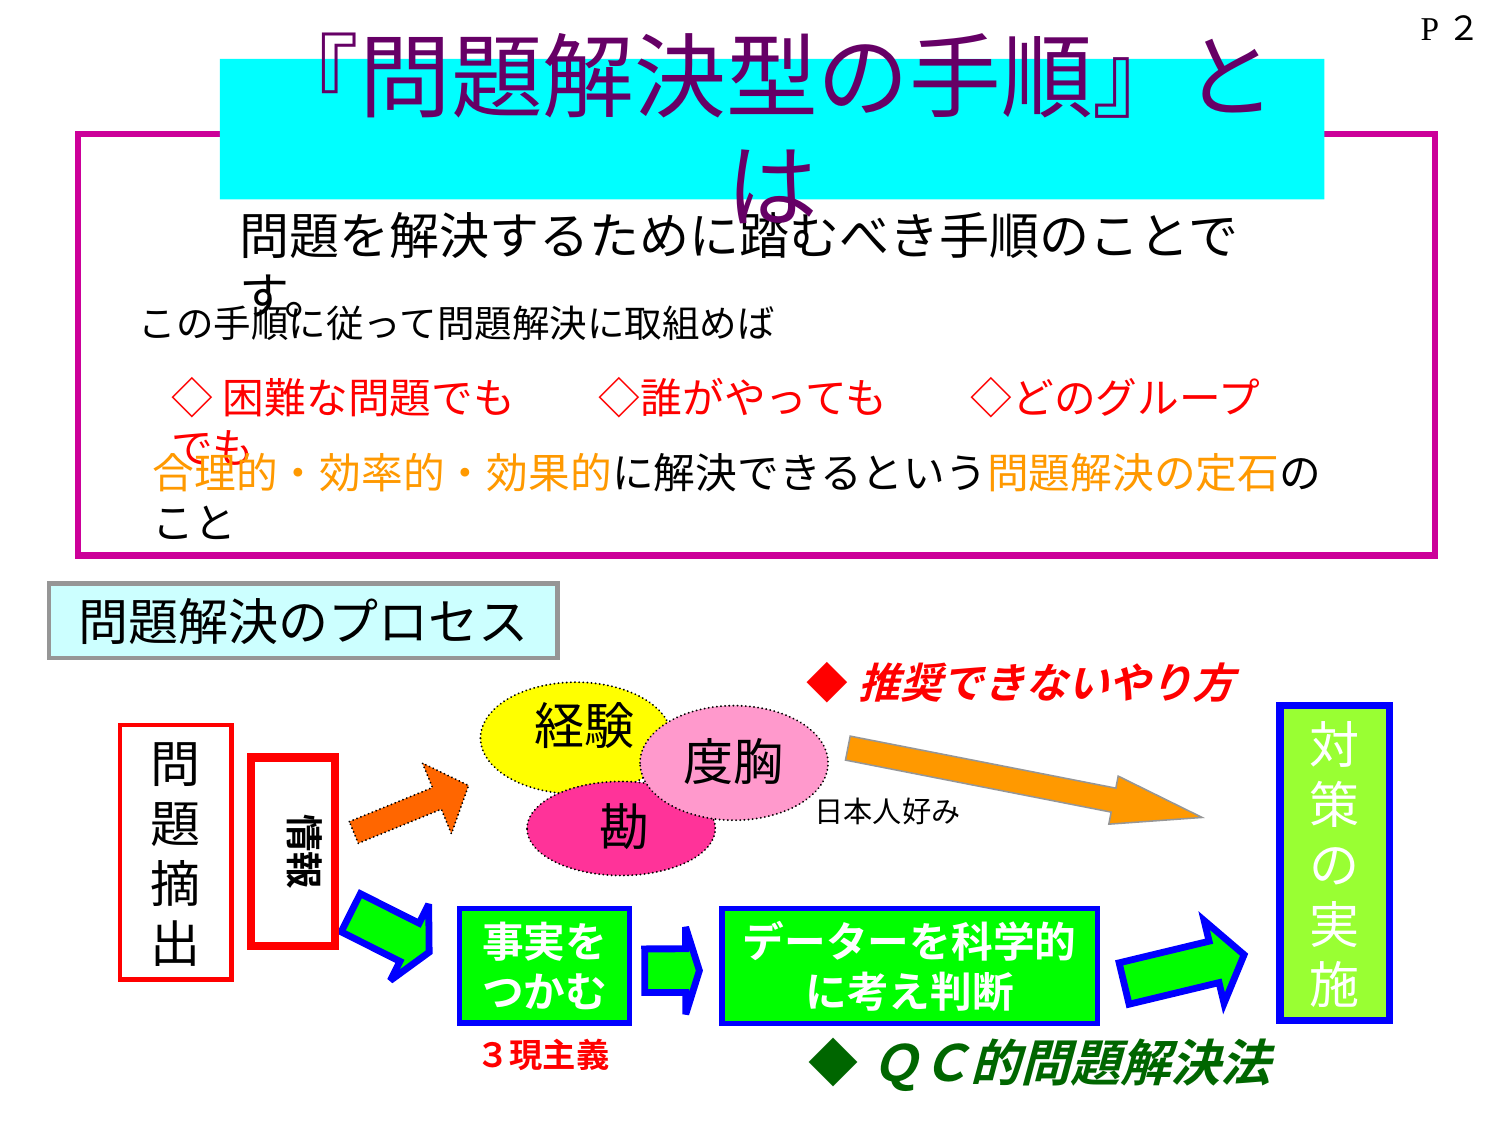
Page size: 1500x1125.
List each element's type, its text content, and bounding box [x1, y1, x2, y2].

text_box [48, 583, 1390, 1028]
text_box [345, 1036, 1296, 1100]
text_box P２ [1405, 0, 1500, 55]
text_box 『問題解決型の手順』とは [219, 58, 1325, 200]
text_box [78, 133, 1436, 556]
